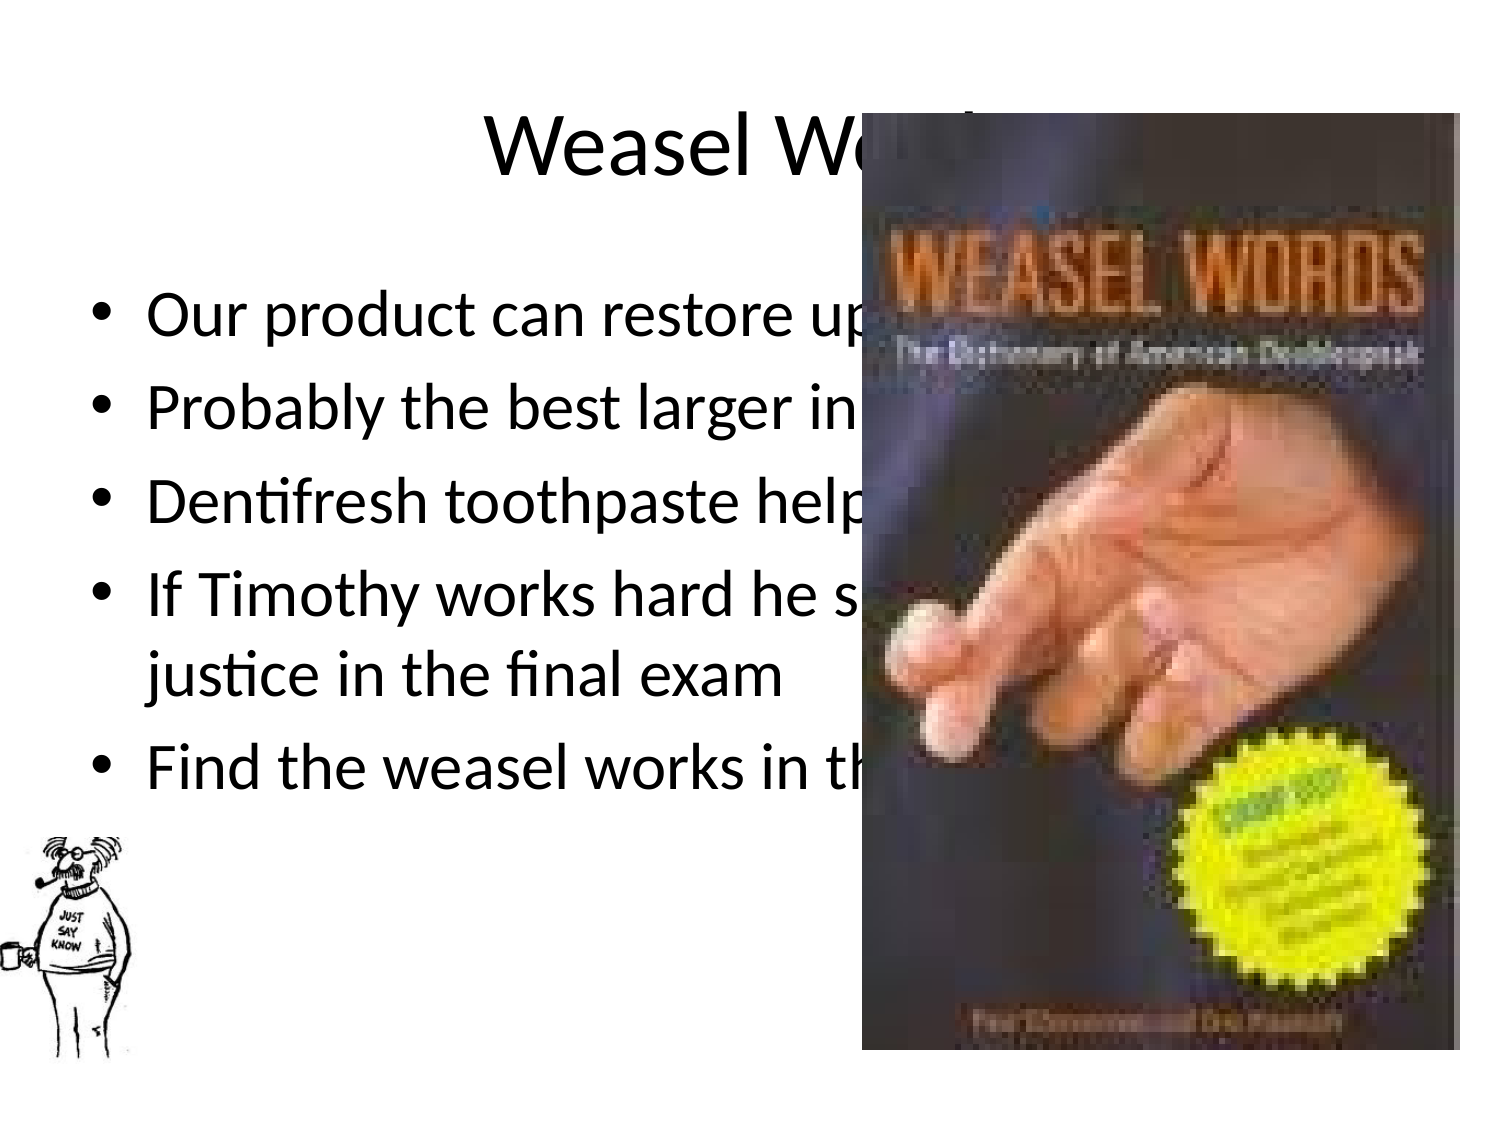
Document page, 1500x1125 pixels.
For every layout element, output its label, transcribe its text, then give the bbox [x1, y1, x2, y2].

picture [862, 113, 1460, 1051]
picture [0, 837, 171, 1125]
list Our product can restore up to 25% of lost hair Probably the best larger in the world Dentifresh toothpaste helps fight tooth decay If Timothy works hard he should do himself justice in the final exam Find the weasel works in the above [75, 262, 857, 1005]
title Weasel Words [75, 45, 1425, 233]
